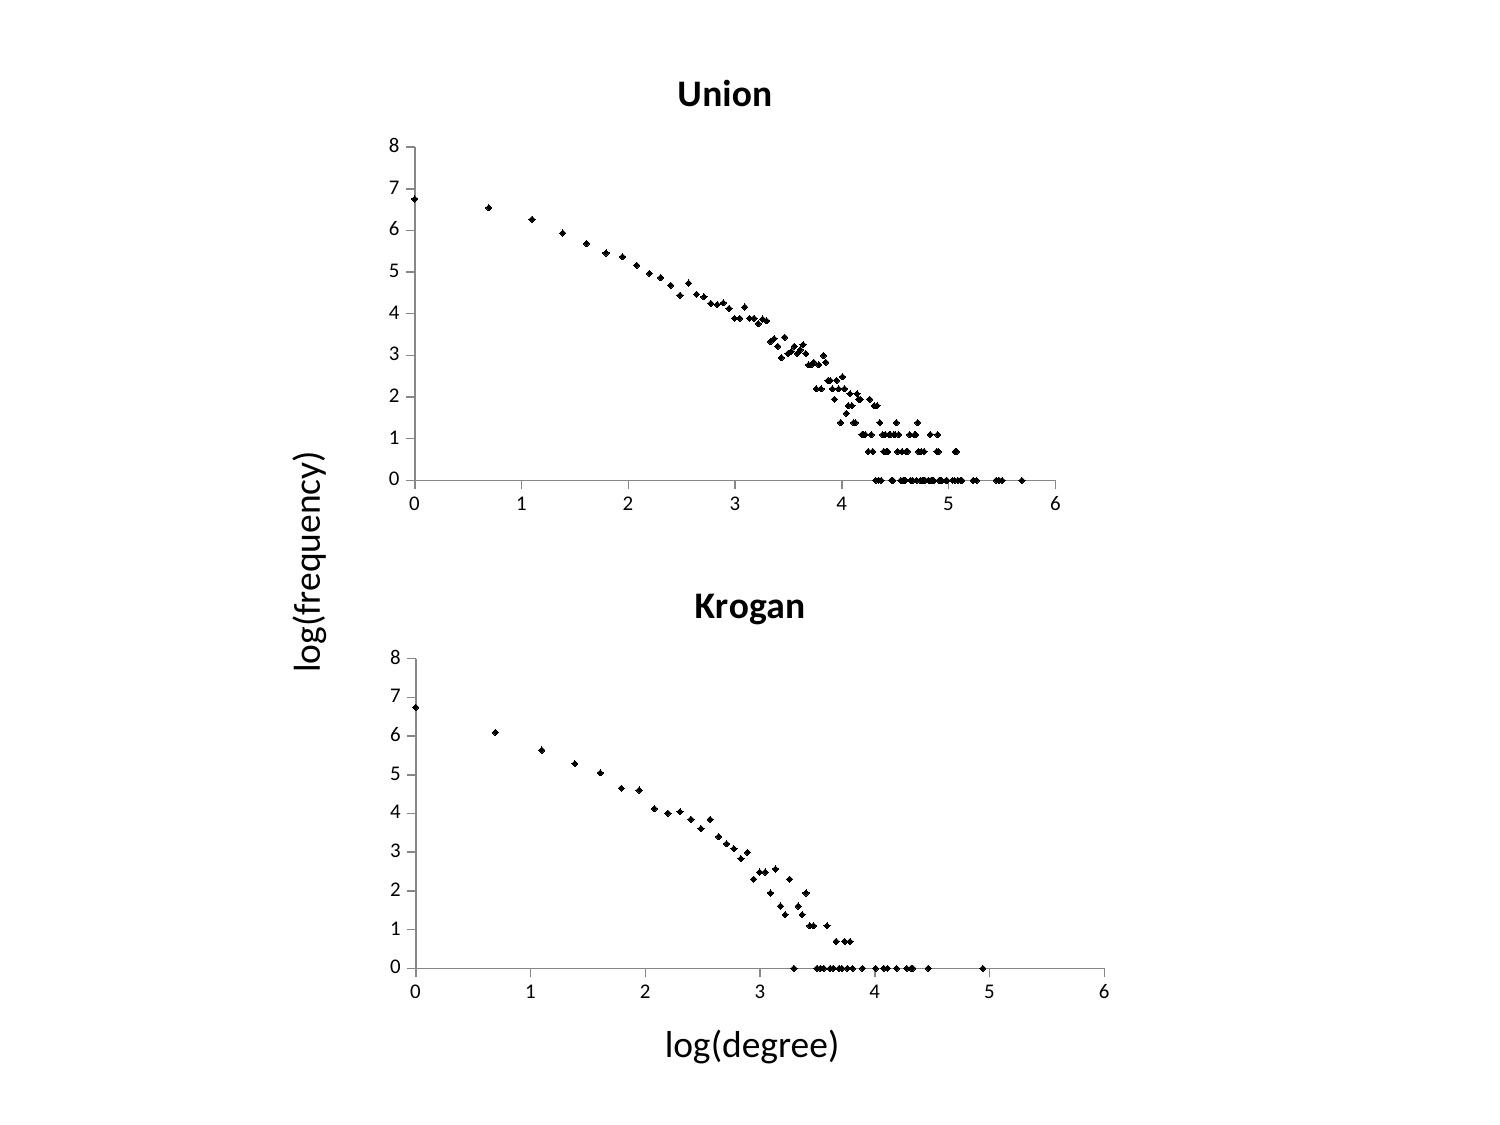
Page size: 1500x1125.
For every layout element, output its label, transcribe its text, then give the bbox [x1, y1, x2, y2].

chart [374, 49, 1076, 526]
text_box log(degree) [649, 1022, 963, 1073]
chart [374, 562, 1126, 1013]
text_box log(frequency) [274, 375, 335, 688]
